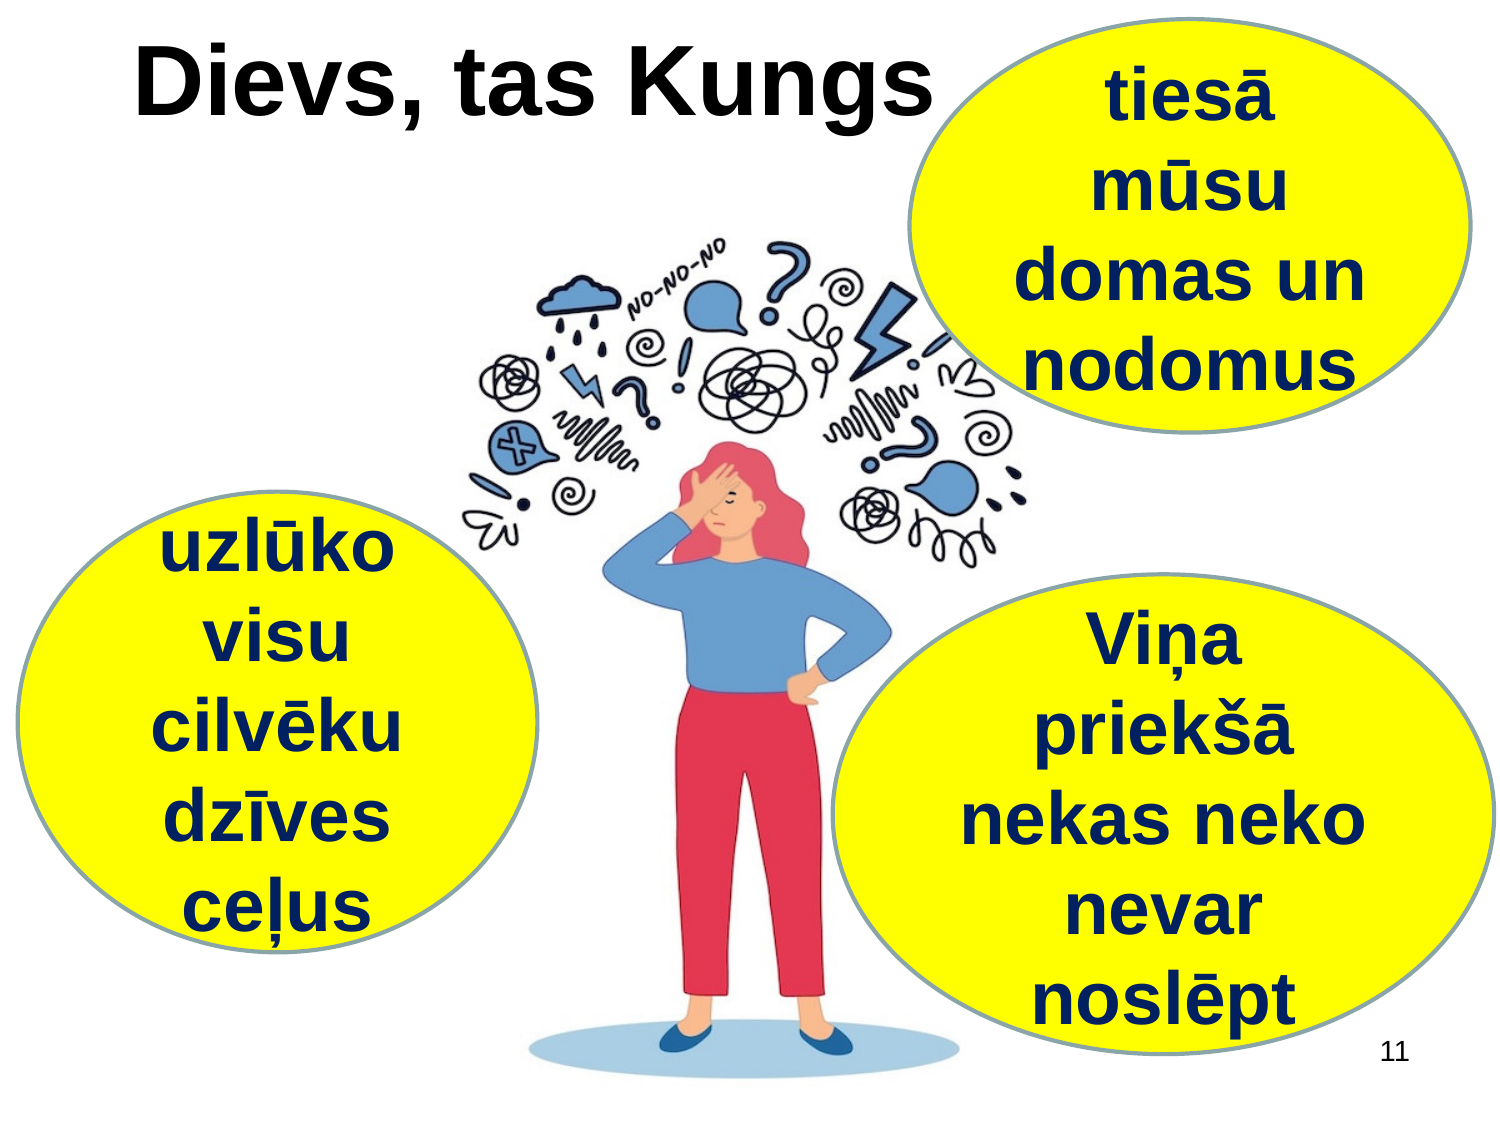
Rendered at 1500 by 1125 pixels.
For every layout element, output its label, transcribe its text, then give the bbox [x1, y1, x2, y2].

text_box tiesā mūsu domas un nodomus [909, 16, 1471, 200]
picture [0, 201, 1500, 1125]
title Dievs, tas Kungs [0, 42, 1053, 110]
